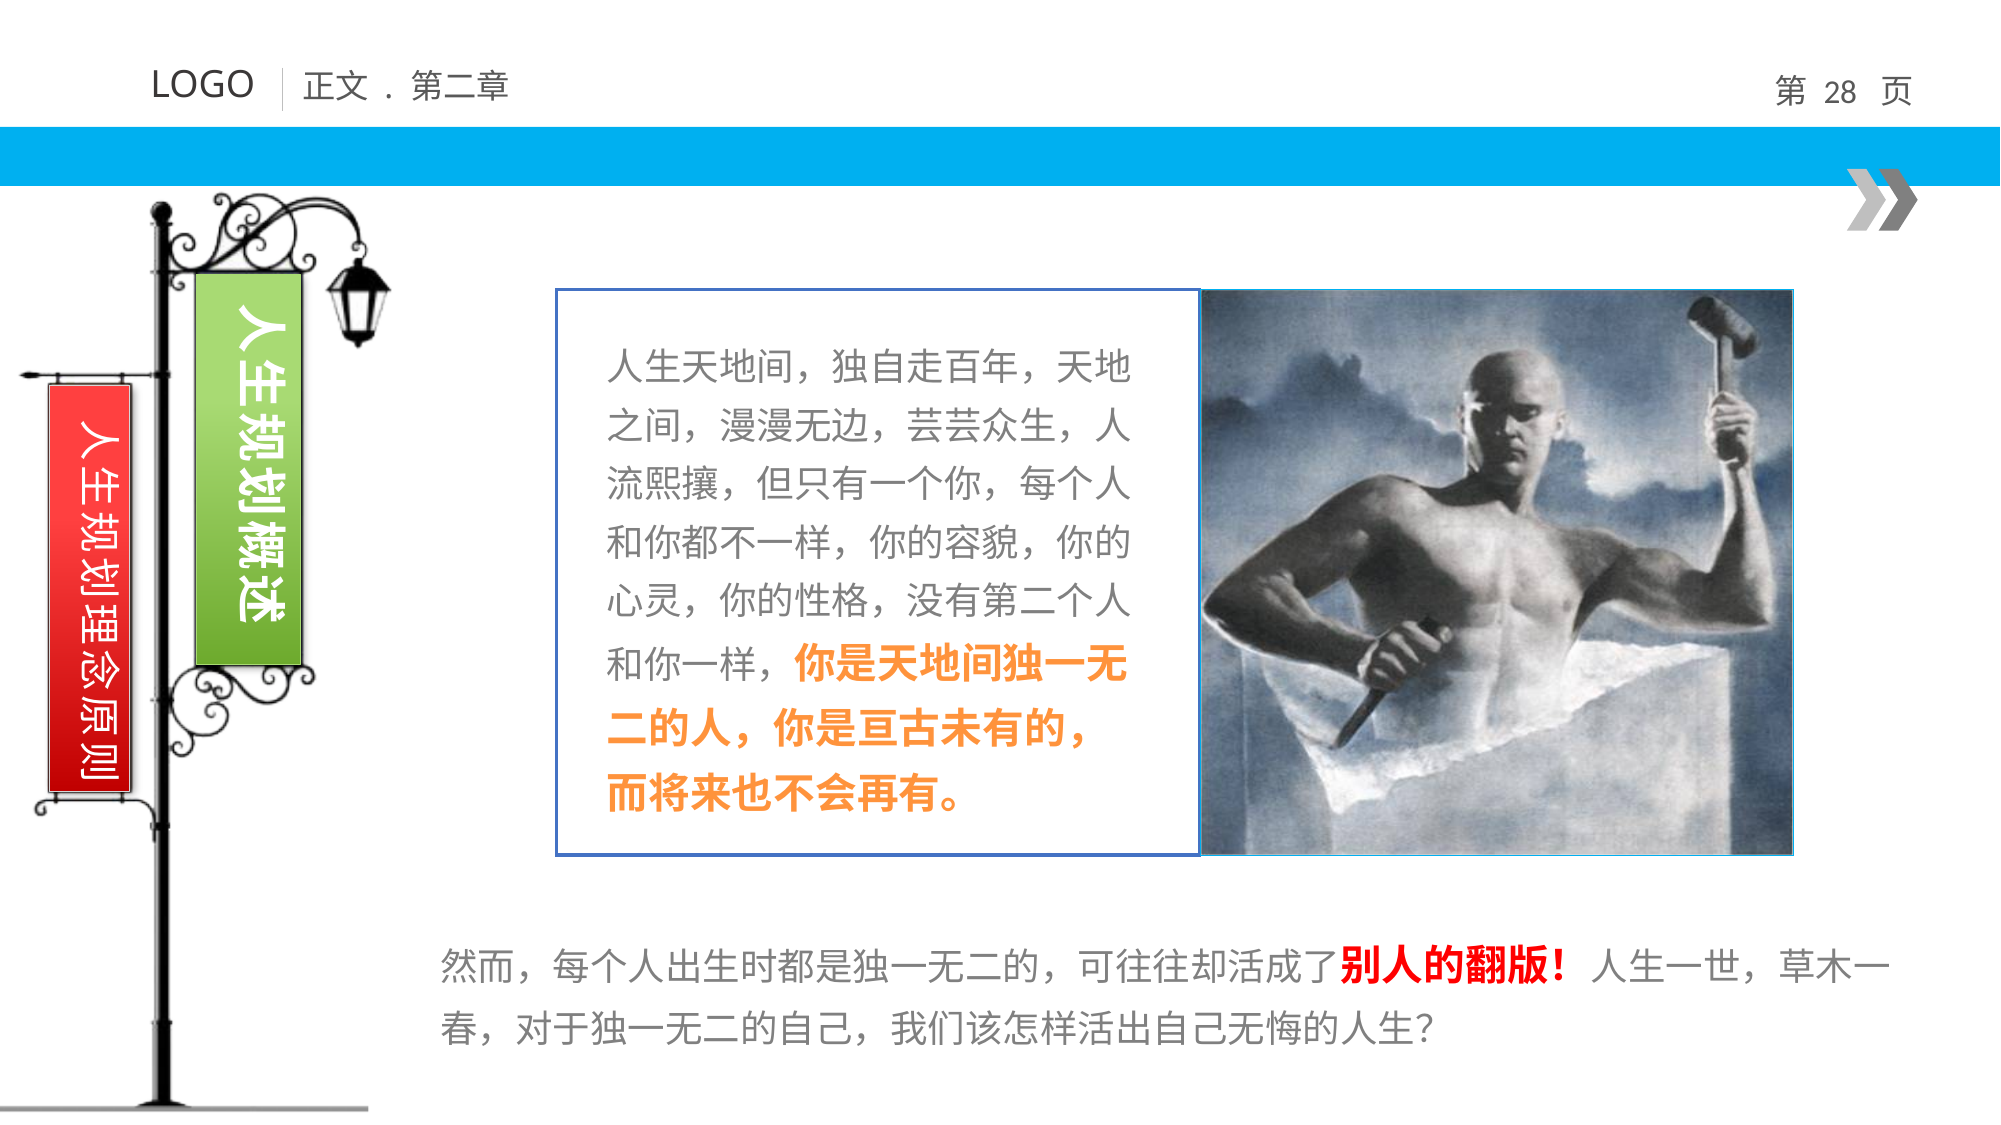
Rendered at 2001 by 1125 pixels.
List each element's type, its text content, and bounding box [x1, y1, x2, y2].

picture [0, 187, 413, 1125]
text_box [556, 289, 1200, 856]
text_box 然而，每个人出生时都是独一无二的，可往往却活成了别人的翻版！人生一世，草木一春，对于独一无二的自己，我们该怎样活出自己无悔的人生？ [425, 913, 1928, 1057]
text_box 人生规划理念原则 [52, 404, 134, 799]
picture [1202, 291, 1792, 854]
